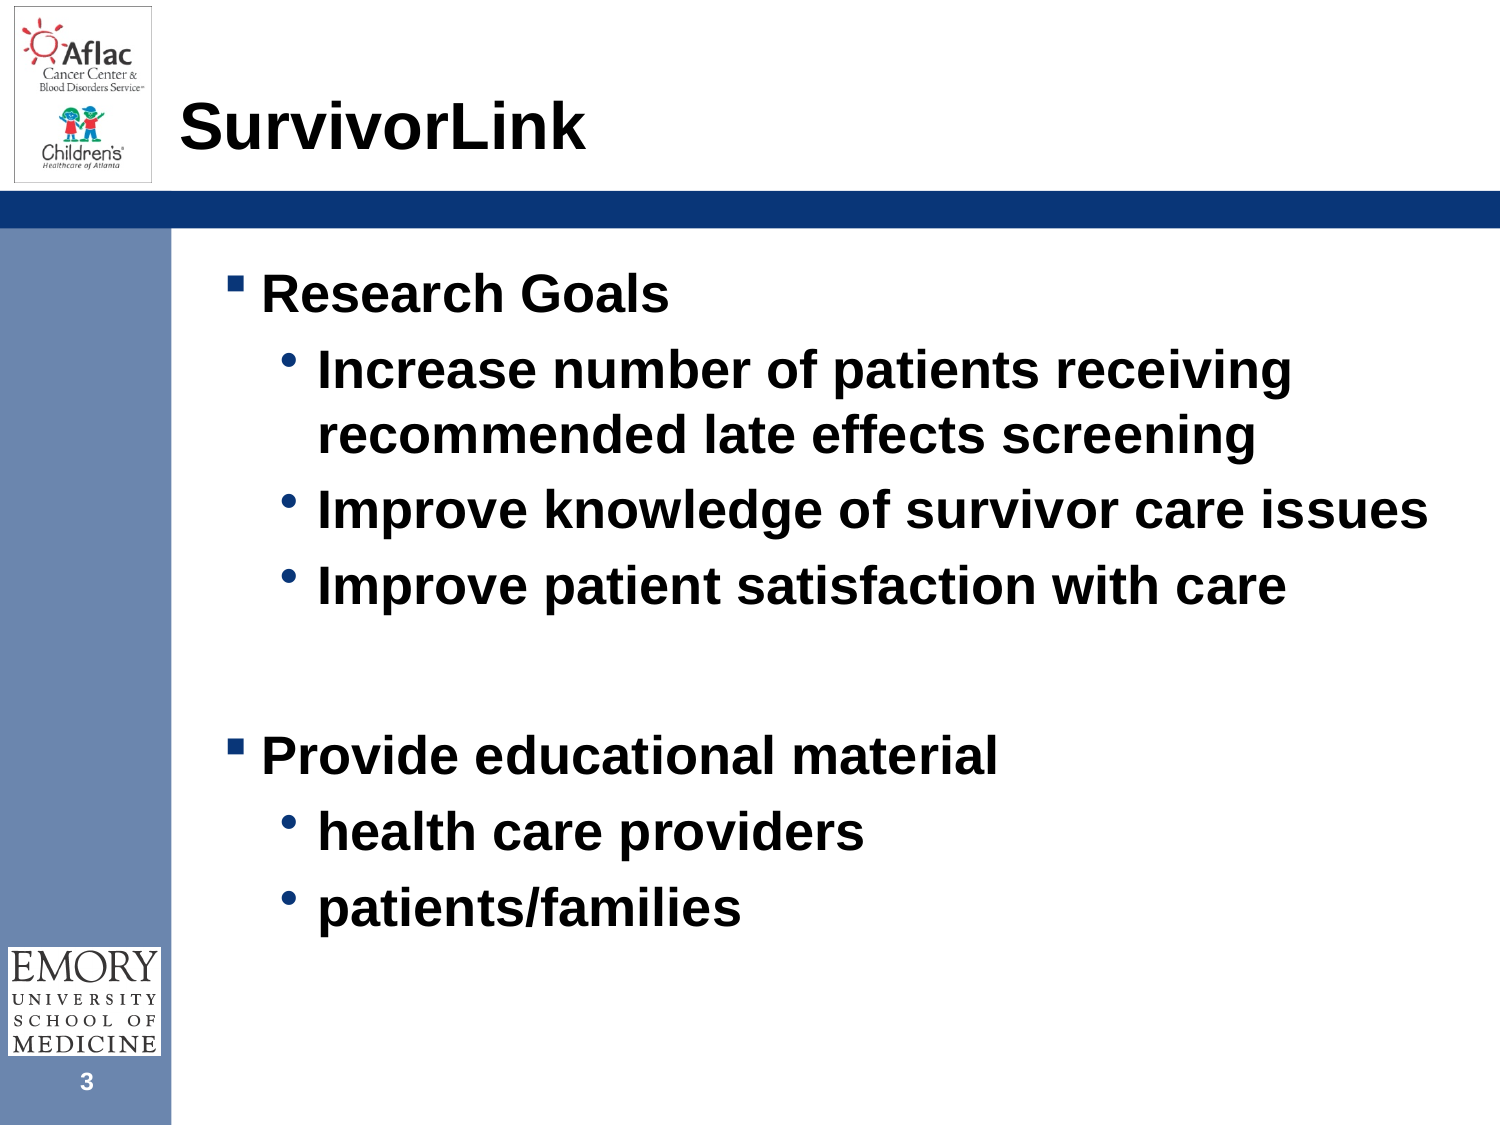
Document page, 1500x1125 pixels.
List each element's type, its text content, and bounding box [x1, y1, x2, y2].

title SurvivorLink [164, 62, 1369, 171]
list Research Goals Increase number of patients receiving recommended late effects screening Improve knowledge of survivor care issues Improve patient satisfaction with care Provide educational material health care providers patients/families [208, 250, 1448, 1094]
picture [8, 947, 161, 1056]
picture [14, 6, 152, 183]
